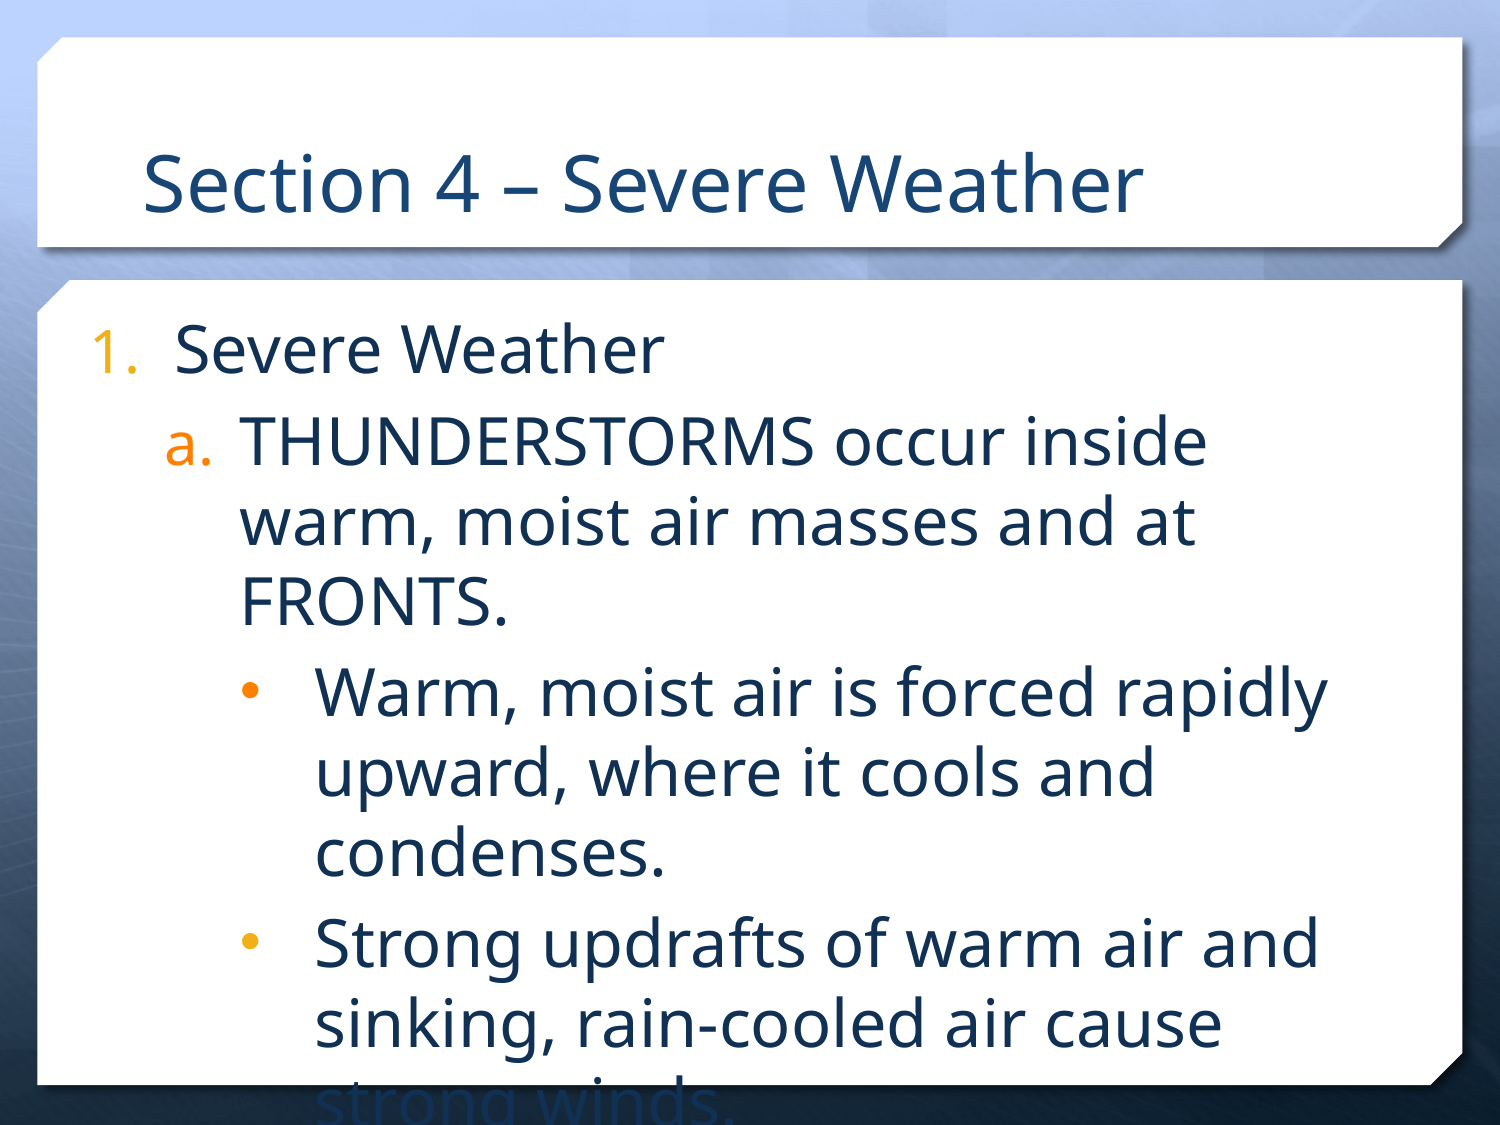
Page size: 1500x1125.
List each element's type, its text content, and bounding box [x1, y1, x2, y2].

text_box Severe Weather THUNDERSTORMS occur inside warm, moist air masses and at FRONTS. Warm, moist air is forced rapidly upward, where it cools and condenses. Strong updrafts of warm air and sinking, rain-cooled air cause strong winds. [74, 299, 1438, 1125]
title Section 4 – Severe Weather [127, 48, 1372, 236]
